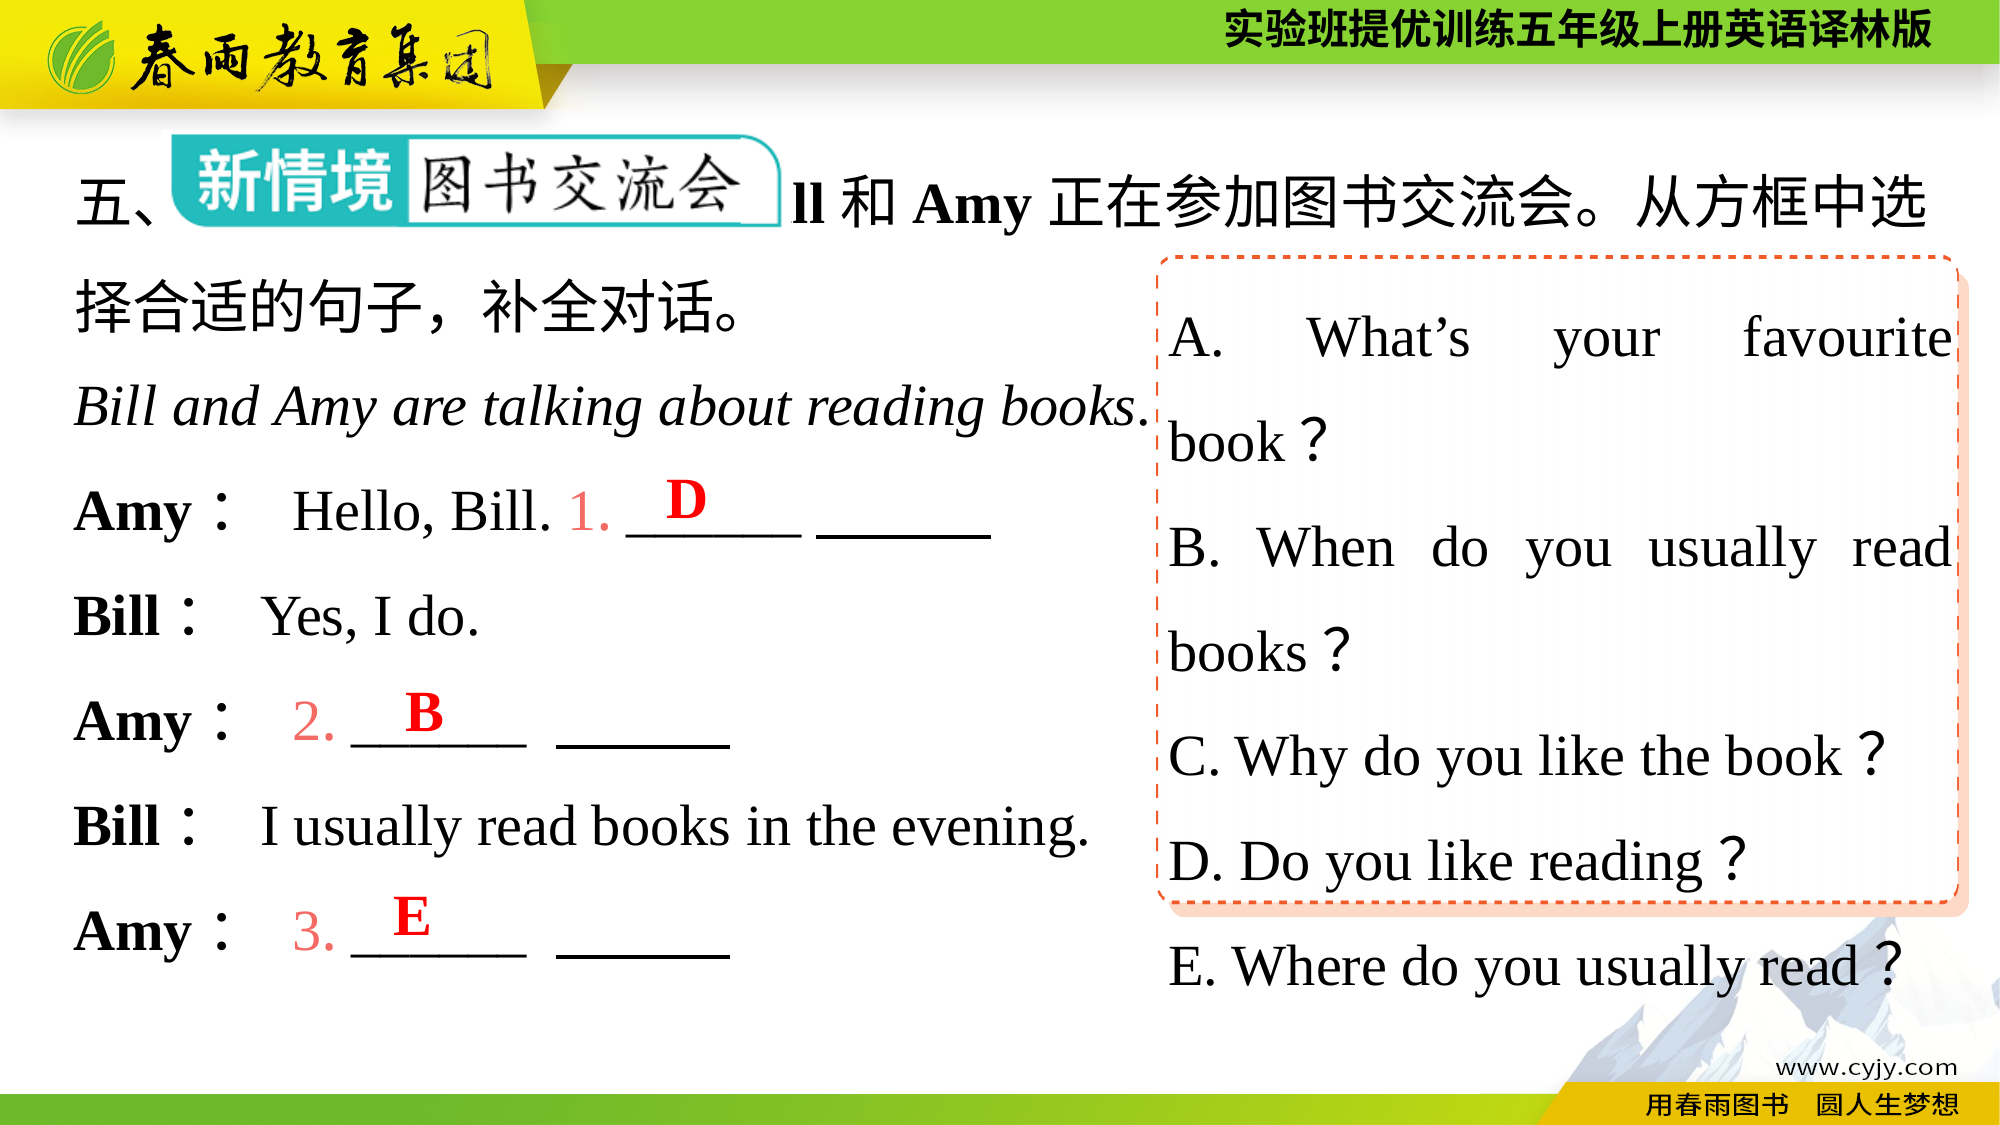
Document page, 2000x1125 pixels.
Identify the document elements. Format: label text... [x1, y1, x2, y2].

list 五、 Bill和Amy正在参加图书交流会。从方框中选择合适的句子，补全对话。 [59, 122, 1944, 325]
text_box A. What’s your favourite book？ B. When do you usually read books？ C. Why do you like the book？ D. Do you like reading？ E. Where do you usually read？ [1153, 923, 1969, 1005]
text_box D [651, 453, 724, 538]
text_box E [379, 869, 448, 955]
picture [0, 0, 2000, 1125]
text_box Bill and Amy are talking about reading books. Amy： Hello, Bill. 1. ______ Bill： Yes, I do. Amy： 2. ______ Bill： I usually read books in the evening. Amy： 3. ______ [58, 325, 1153, 970]
text_box B [390, 666, 460, 751]
